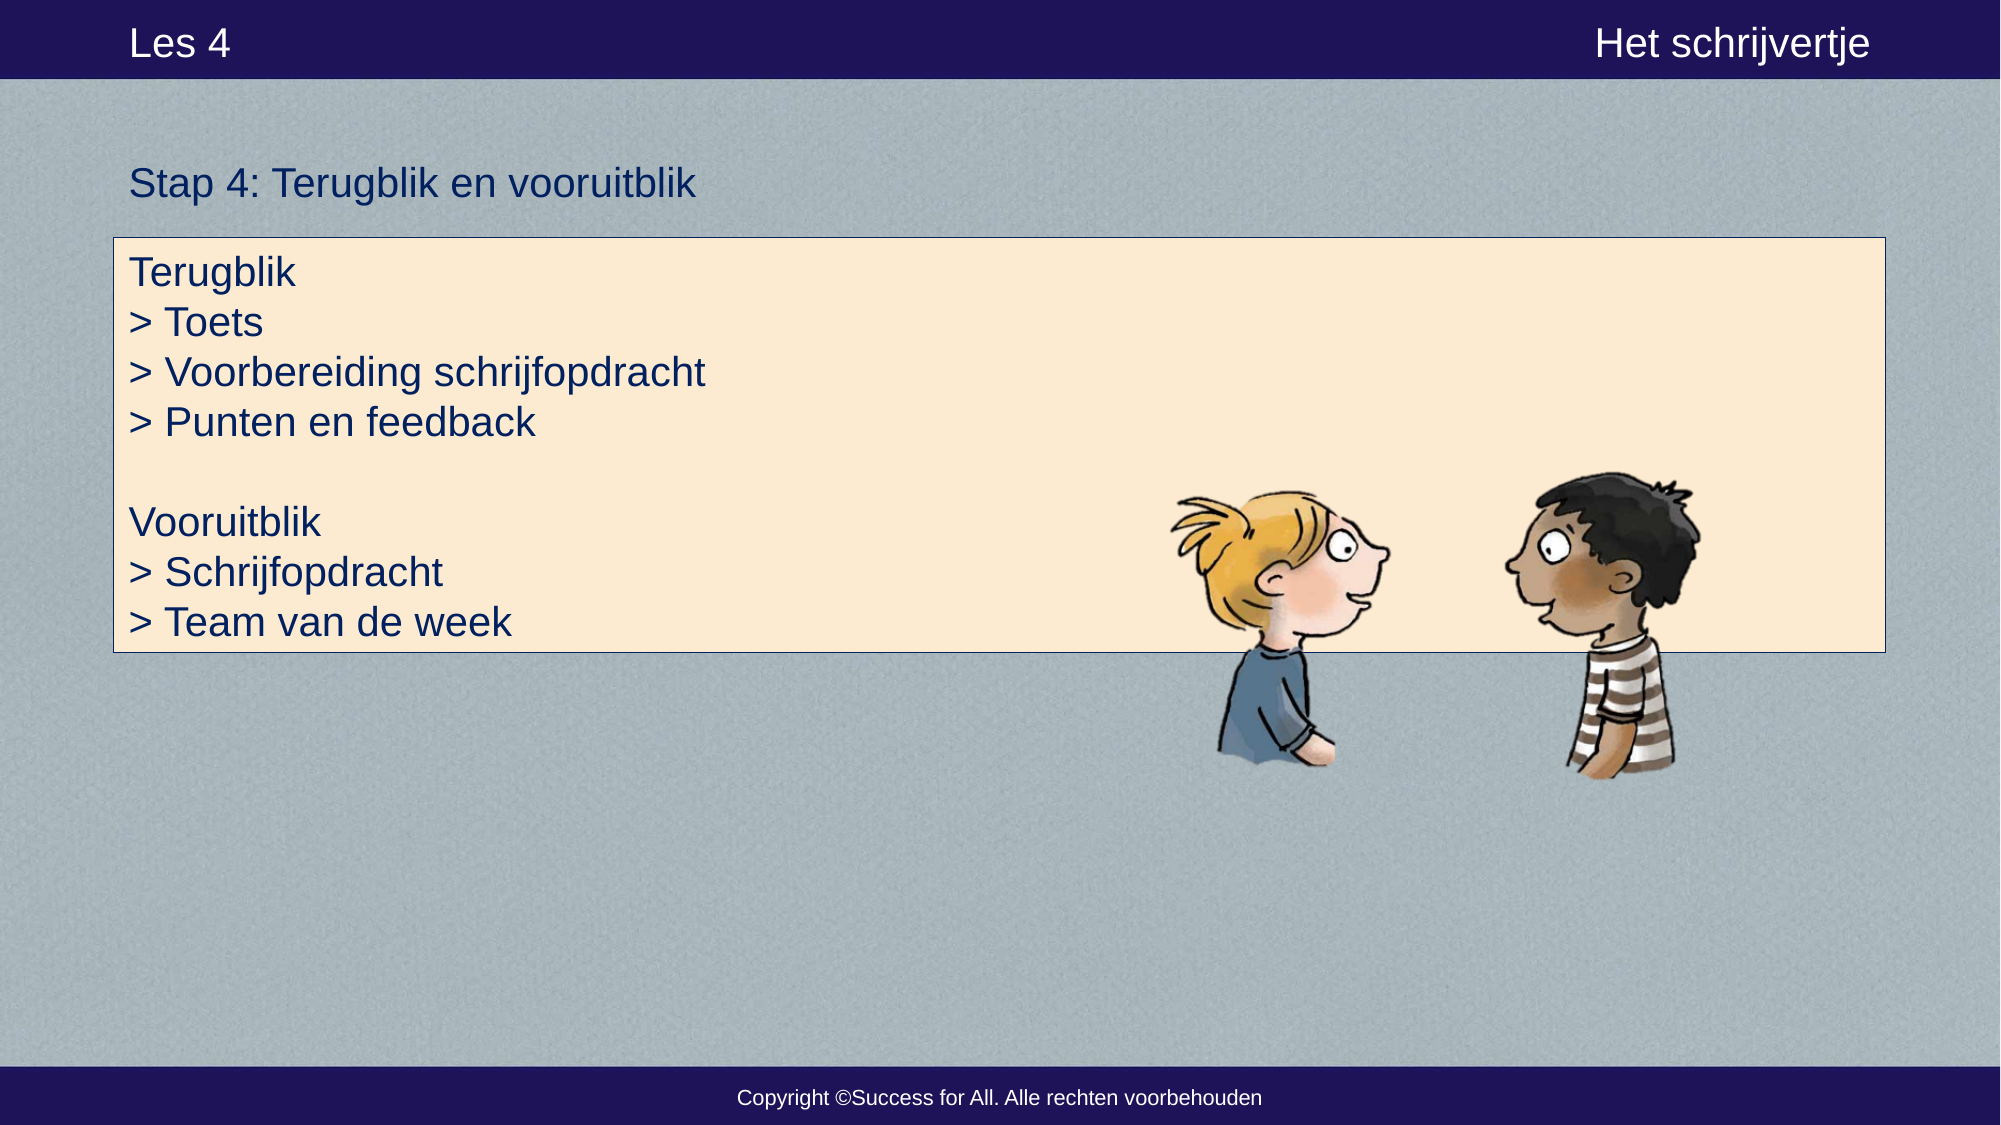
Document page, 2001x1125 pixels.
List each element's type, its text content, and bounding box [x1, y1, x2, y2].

text_box Les 4 [114, 8, 354, 73]
picture [0, 0, 2001, 1125]
text_box Terugblik > Toets > Voorbereiding schrijfopdracht > Punten en feedback Vooruitblik > Schrijfopdracht > Team van de week [113, 237, 1886, 653]
text_box Het schrijvertje [999, 8, 1886, 73]
text_box Stap 4: Terugblik en vooruitblik [113, 148, 1635, 214]
text_box Copyright ©Success for All. Alle rechten voorbehouden [0, 1076, 2000, 1125]
